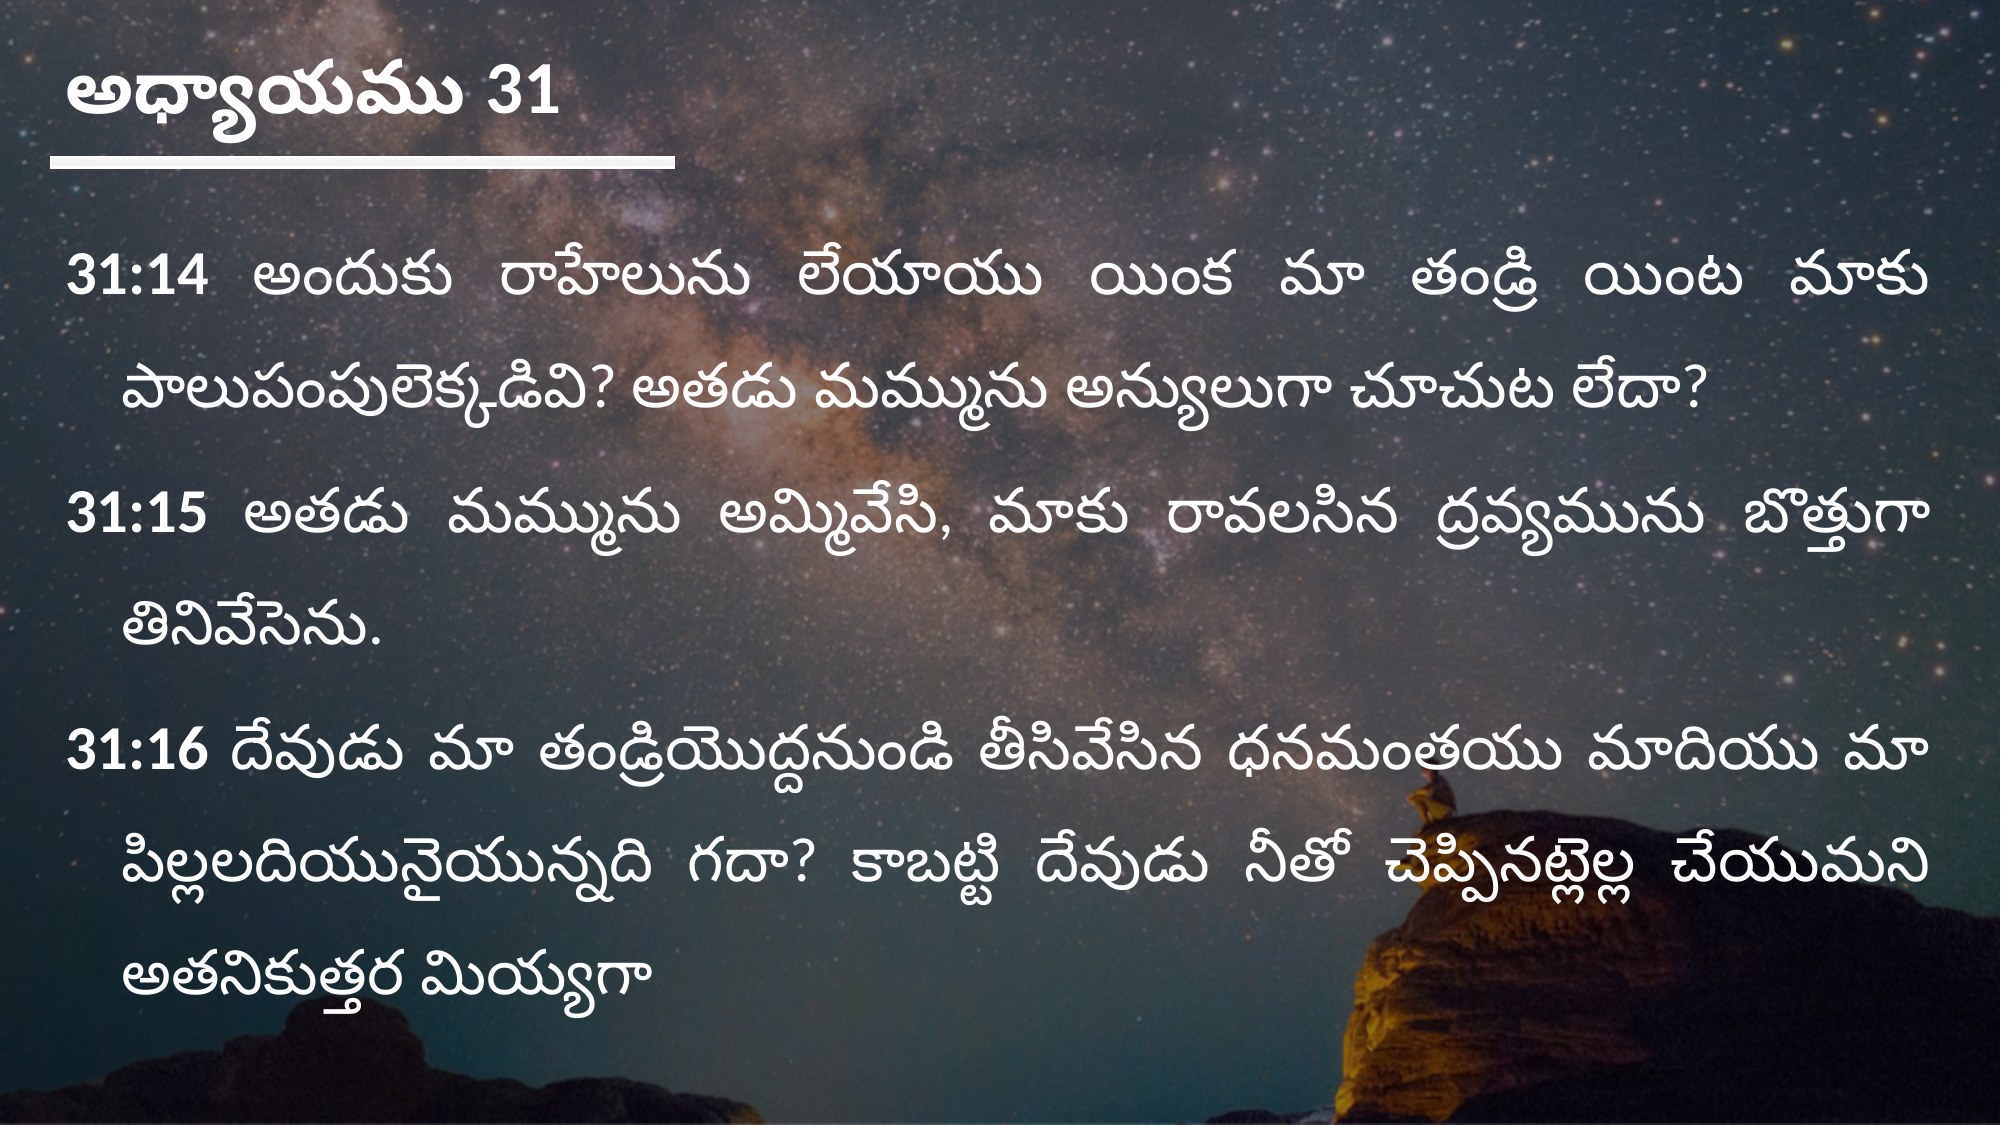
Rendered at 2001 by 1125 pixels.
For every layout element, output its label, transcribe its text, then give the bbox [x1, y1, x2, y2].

list 31:14 అందుకు రాహేలును లేయాయు యింక మా తండ్రి యింట మాకు పాలుపంపులెక్కడివి? అతడు మమ్మును అన్యులుగా చూచుట లేదా? 31:15 అతడు మమ్మును అమ్మివేసి, మాకు రావలసిన ద్రవ్యమును బొత్తుగా తినివేసెను. 31:16 దేవుడు మా తండ్రియొద్దనుండి తీసివేసిన ధనమంతయు మాదియు మా పిల్లలదియునైయున్నది గదా? కాబట్టి దేవుడు నీతో చెప్పినట్లెల్ల చేయుమని అతనికుత్తర మియ్యగా [50, 187, 1946, 1063]
picture [0, 0, 2000, 1125]
title అధ్యాయము 31 [50, 0, 1925, 167]
